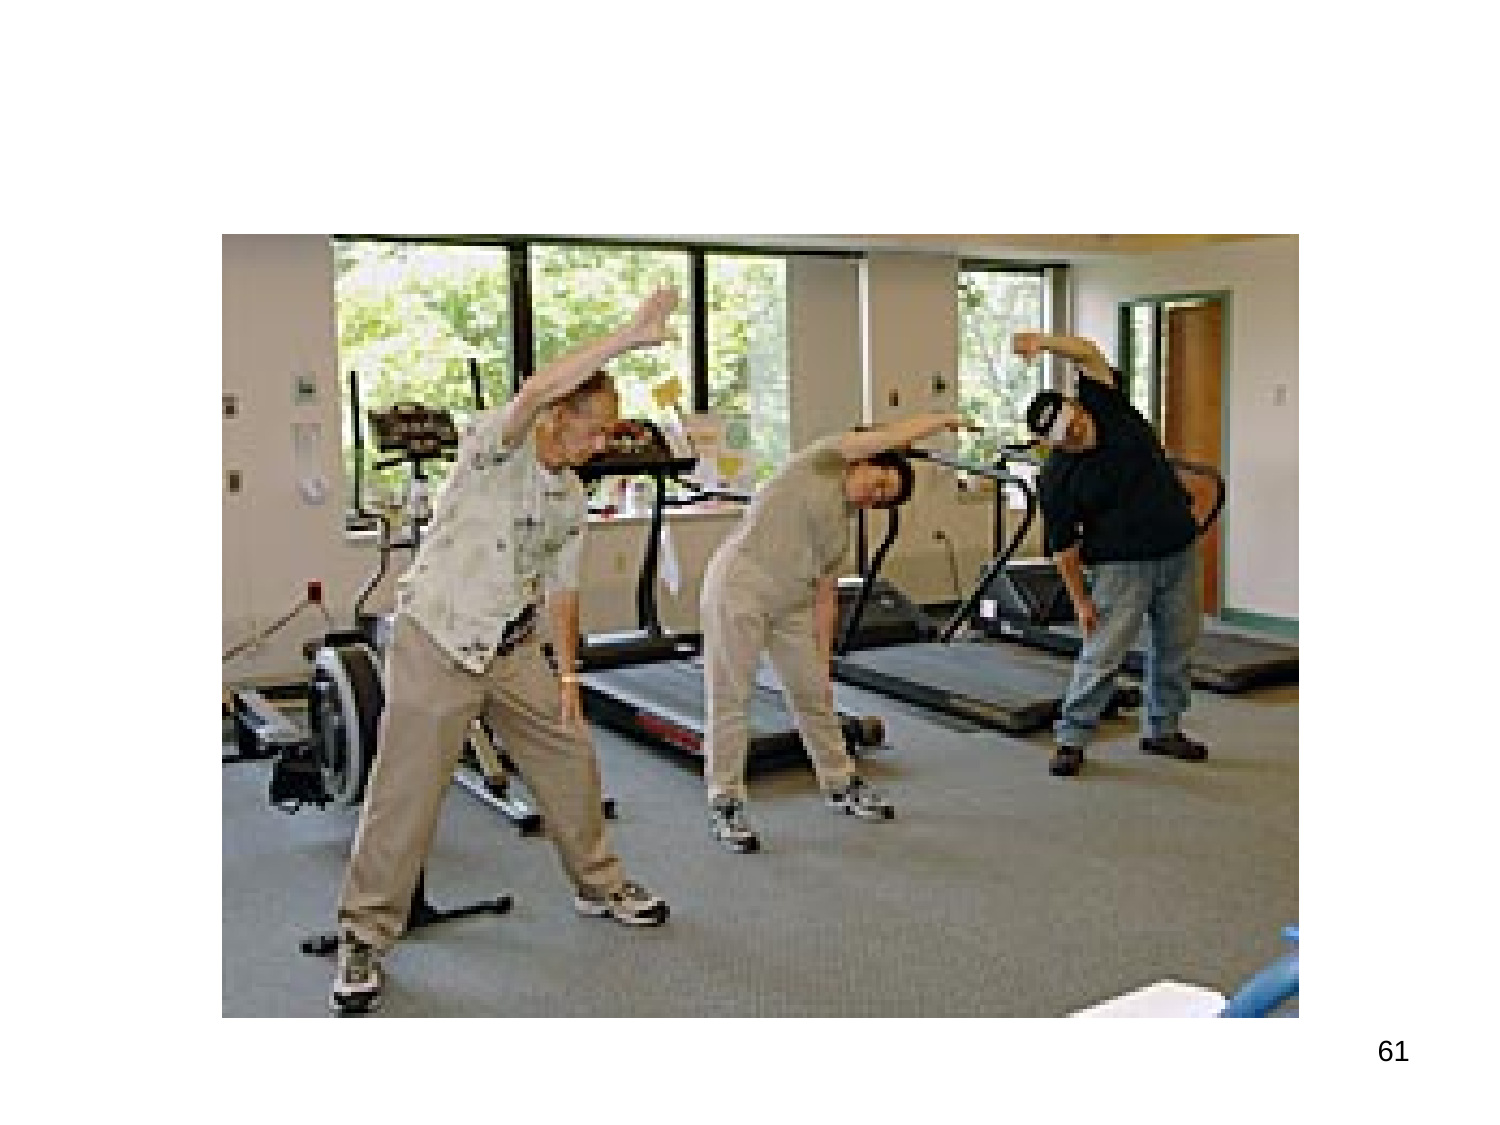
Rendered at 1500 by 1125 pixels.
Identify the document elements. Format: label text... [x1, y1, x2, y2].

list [222, 234, 1299, 1018]
slide_number 61 [1074, 1024, 1425, 1103]
